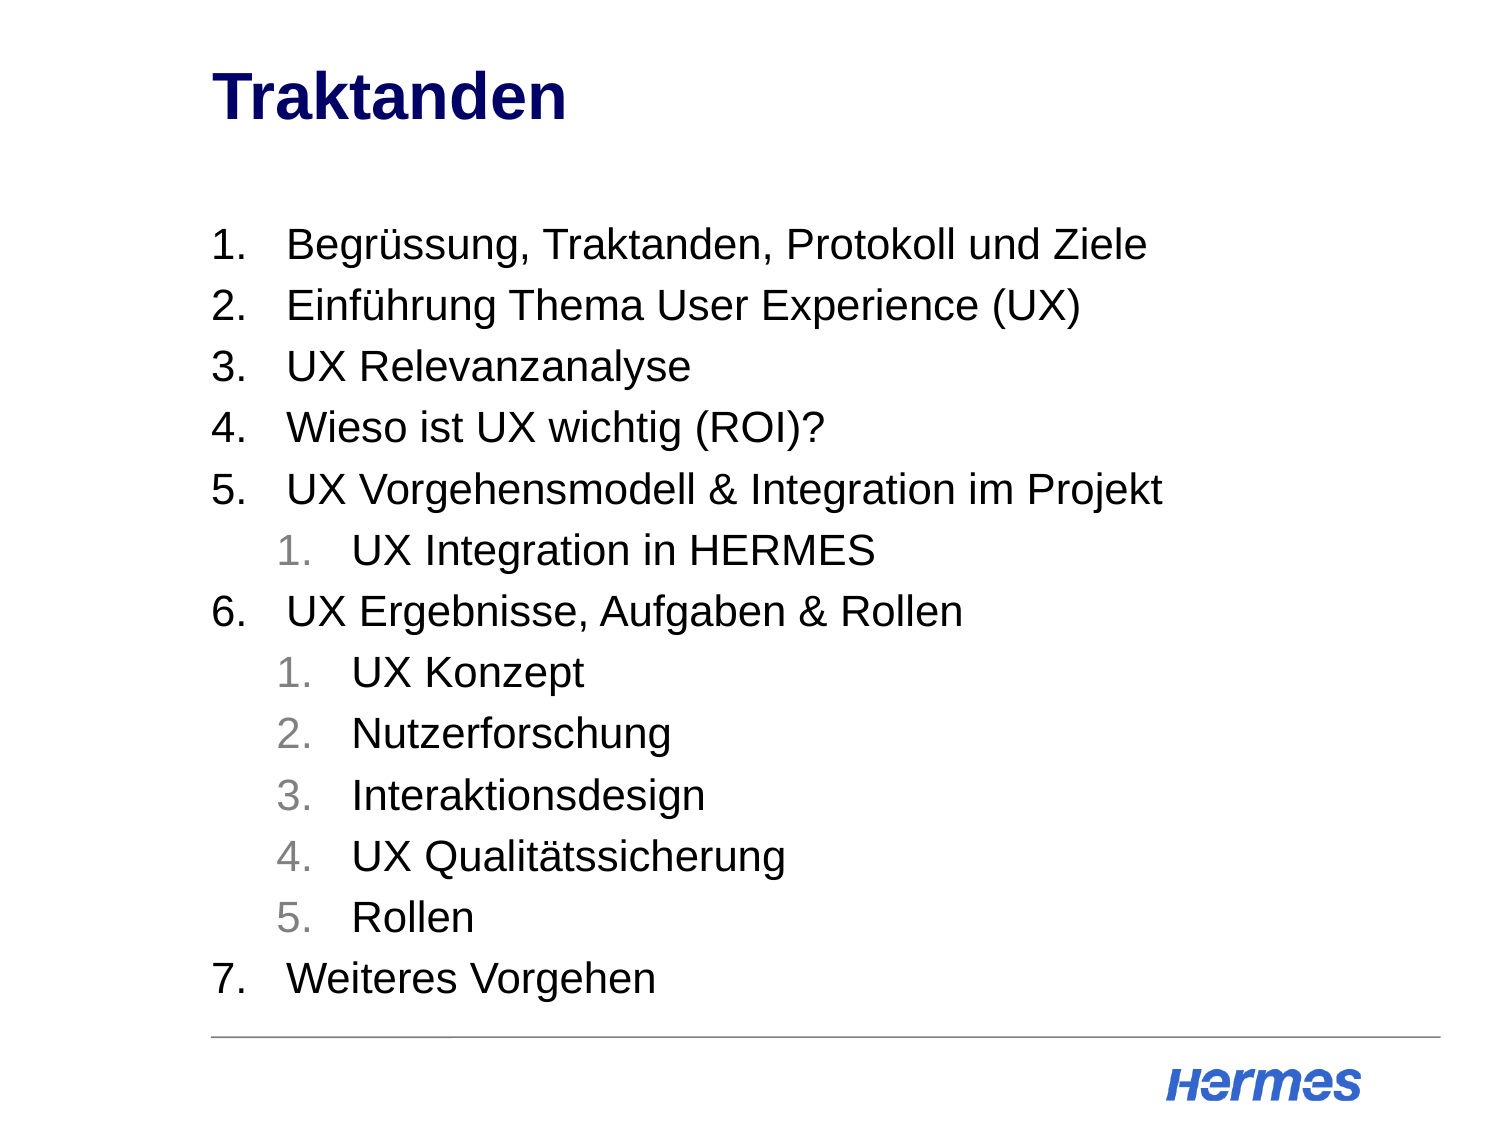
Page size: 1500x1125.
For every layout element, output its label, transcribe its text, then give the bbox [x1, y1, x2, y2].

picture [1166, 1069, 1361, 1101]
list Begrüssung, Traktanden, Protokoll und Ziele Einführung Thema User Experience (UX) UX Relevanzanalyse Wieso ist UX wichtig (ROI)? UX Vorgehensmodell & Integration im Projekt UX Integration in HERMES UX Ergebnisse, Aufgaben & Rollen UX Konzept Nutzerforschung Interaktionsdesign UX Qualitätssicherung Rollen Weiteres Vorgehen [210, 215, 1437, 1000]
title Traktanden [212, 52, 1437, 215]
